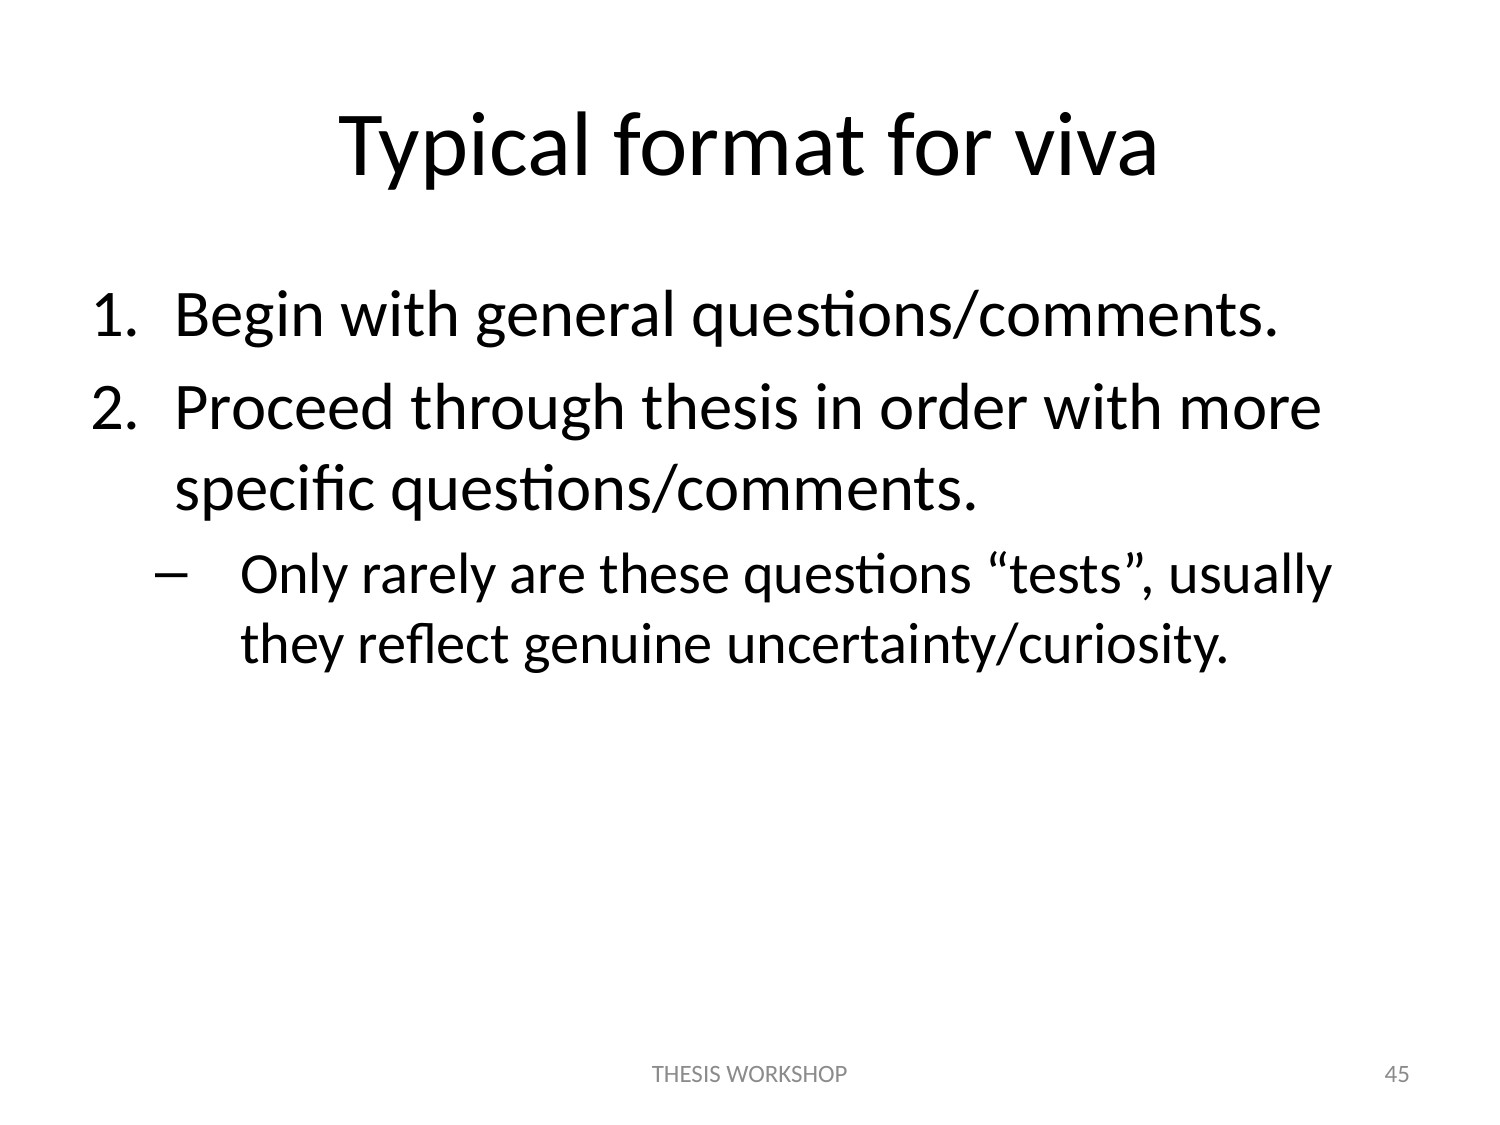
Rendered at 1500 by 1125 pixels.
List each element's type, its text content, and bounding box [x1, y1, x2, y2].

title Typical format for viva [75, 45, 1425, 233]
footer THESIS WORKSHOP [512, 1042, 988, 1103]
slide_number 45 [1074, 1042, 1425, 1103]
list Begin with general questions/comments. Proceed through thesis in order with more specific questions/comments. Only rarely are these questions “tests”, usually they reflect genuine uncertainty/curiosity. [75, 262, 1425, 1005]
